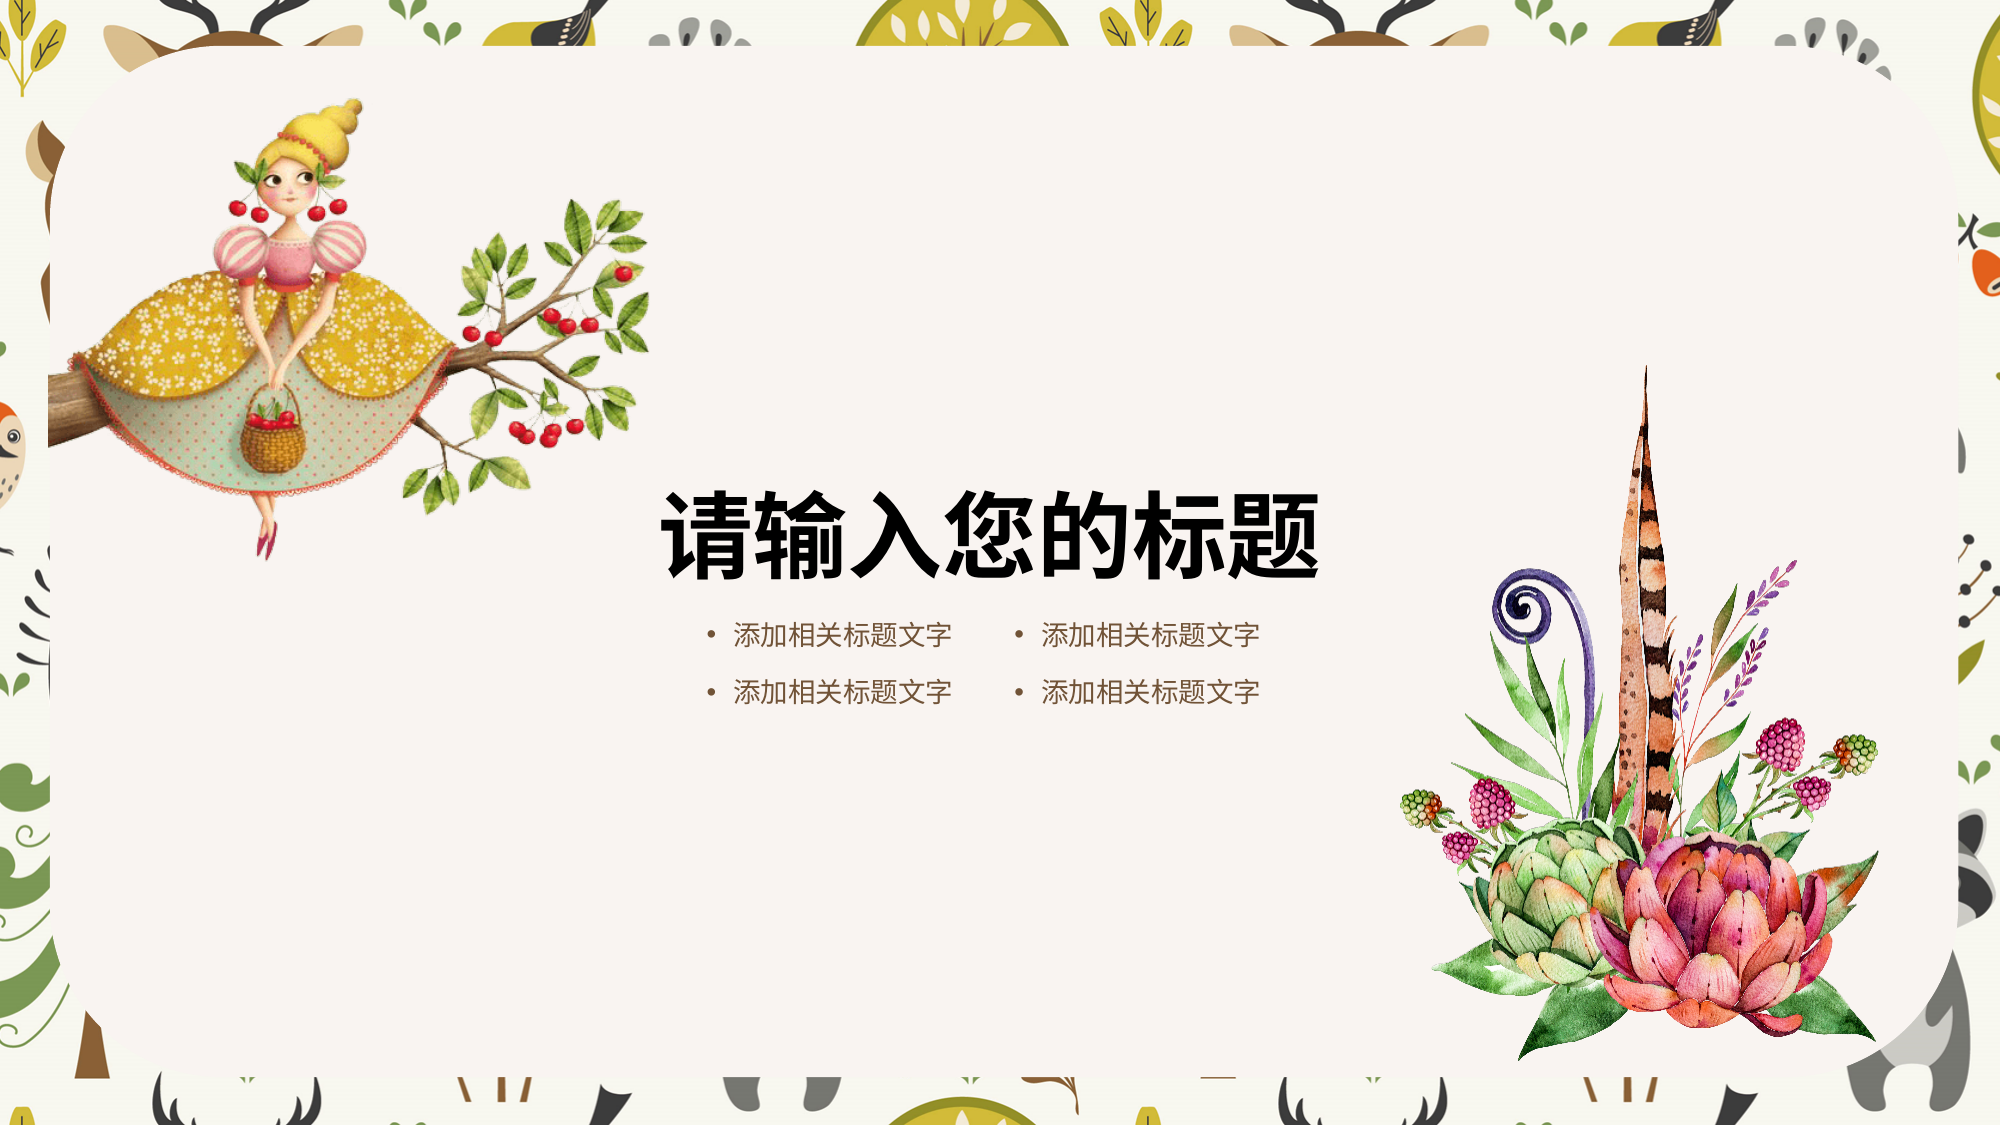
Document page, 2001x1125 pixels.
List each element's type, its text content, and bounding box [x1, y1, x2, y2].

text_box 添加相关标题文字 [999, 610, 1385, 659]
picture [0, 0, 2000, 1125]
text_box 添加相关标题文字 [999, 667, 1385, 716]
text_box 添加相关标题文字 [691, 667, 999, 716]
text_box 请输入您的标题 [658, 477, 1342, 591]
text_box 添加相关标题文字 [691, 610, 999, 659]
